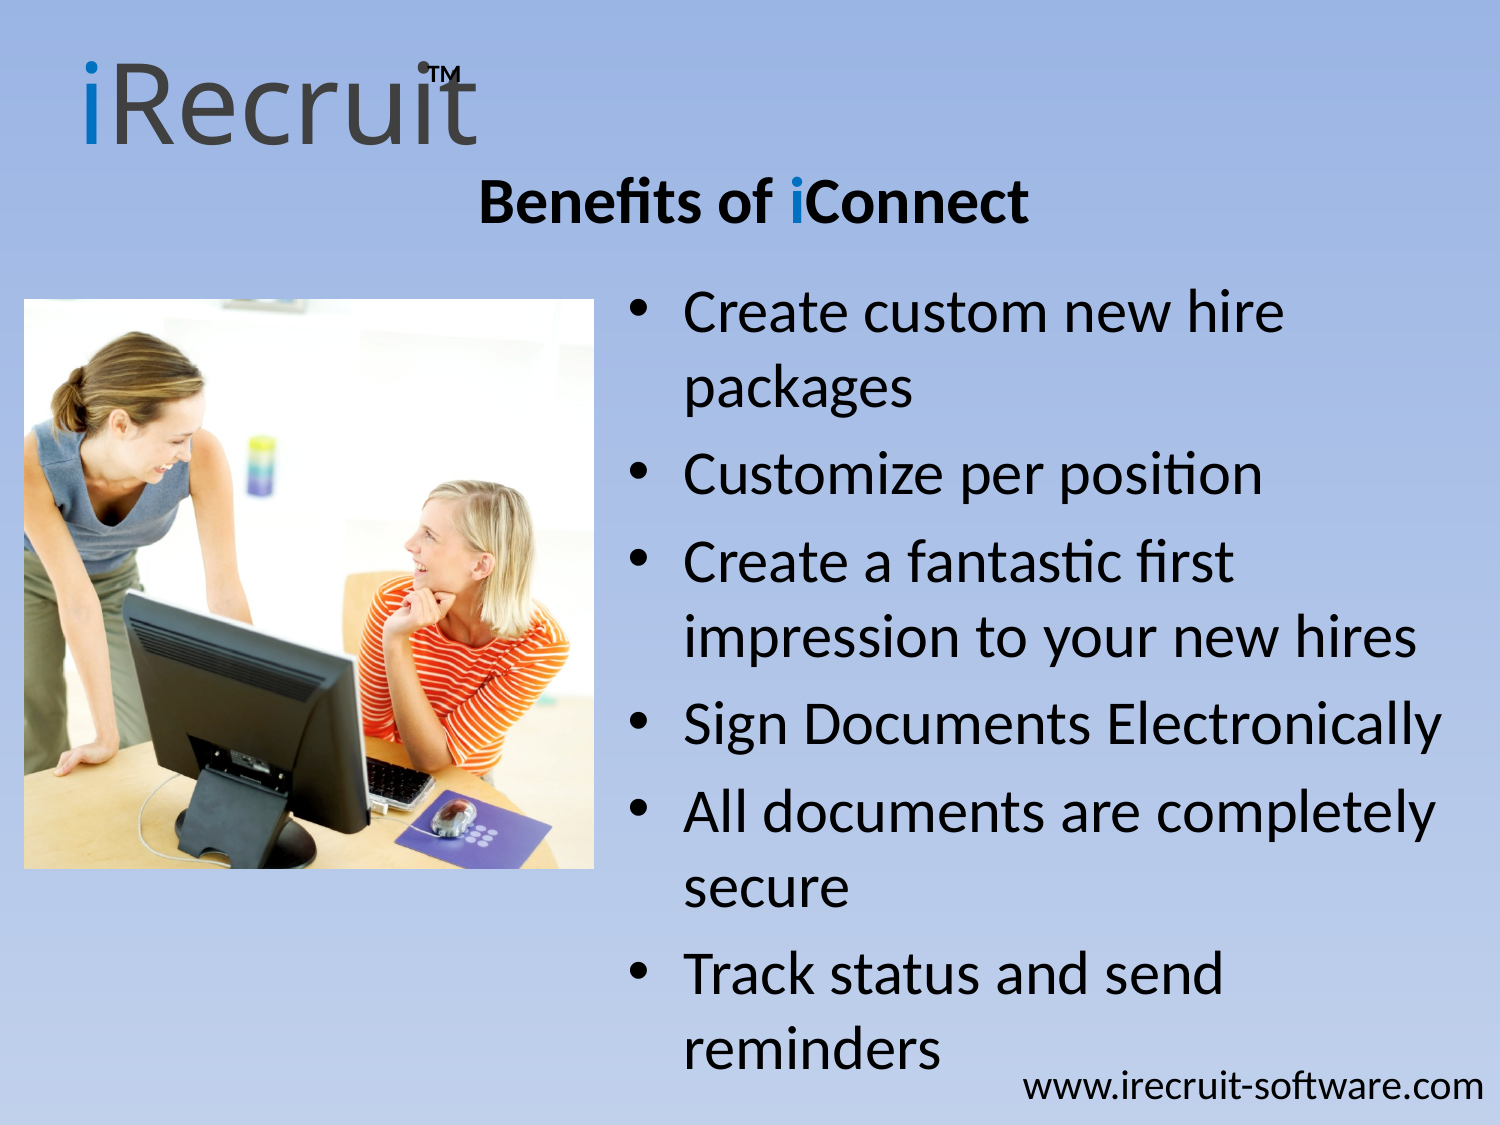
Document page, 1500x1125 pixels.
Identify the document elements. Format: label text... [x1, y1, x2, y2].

picture [24, 299, 594, 869]
list Create custom new hire packages Customize per position Create a fantastic first impression to your new hires Sign Documents Electronically All documents are completely secure Track status and send reminders [612, 262, 1488, 1038]
title Benefits of iConnect [79, 149, 1430, 246]
text_box TM [412, 50, 538, 95]
text_box iRecruit [62, 24, 538, 175]
text_box www.irecruit-software.com [950, 1050, 1500, 1115]
